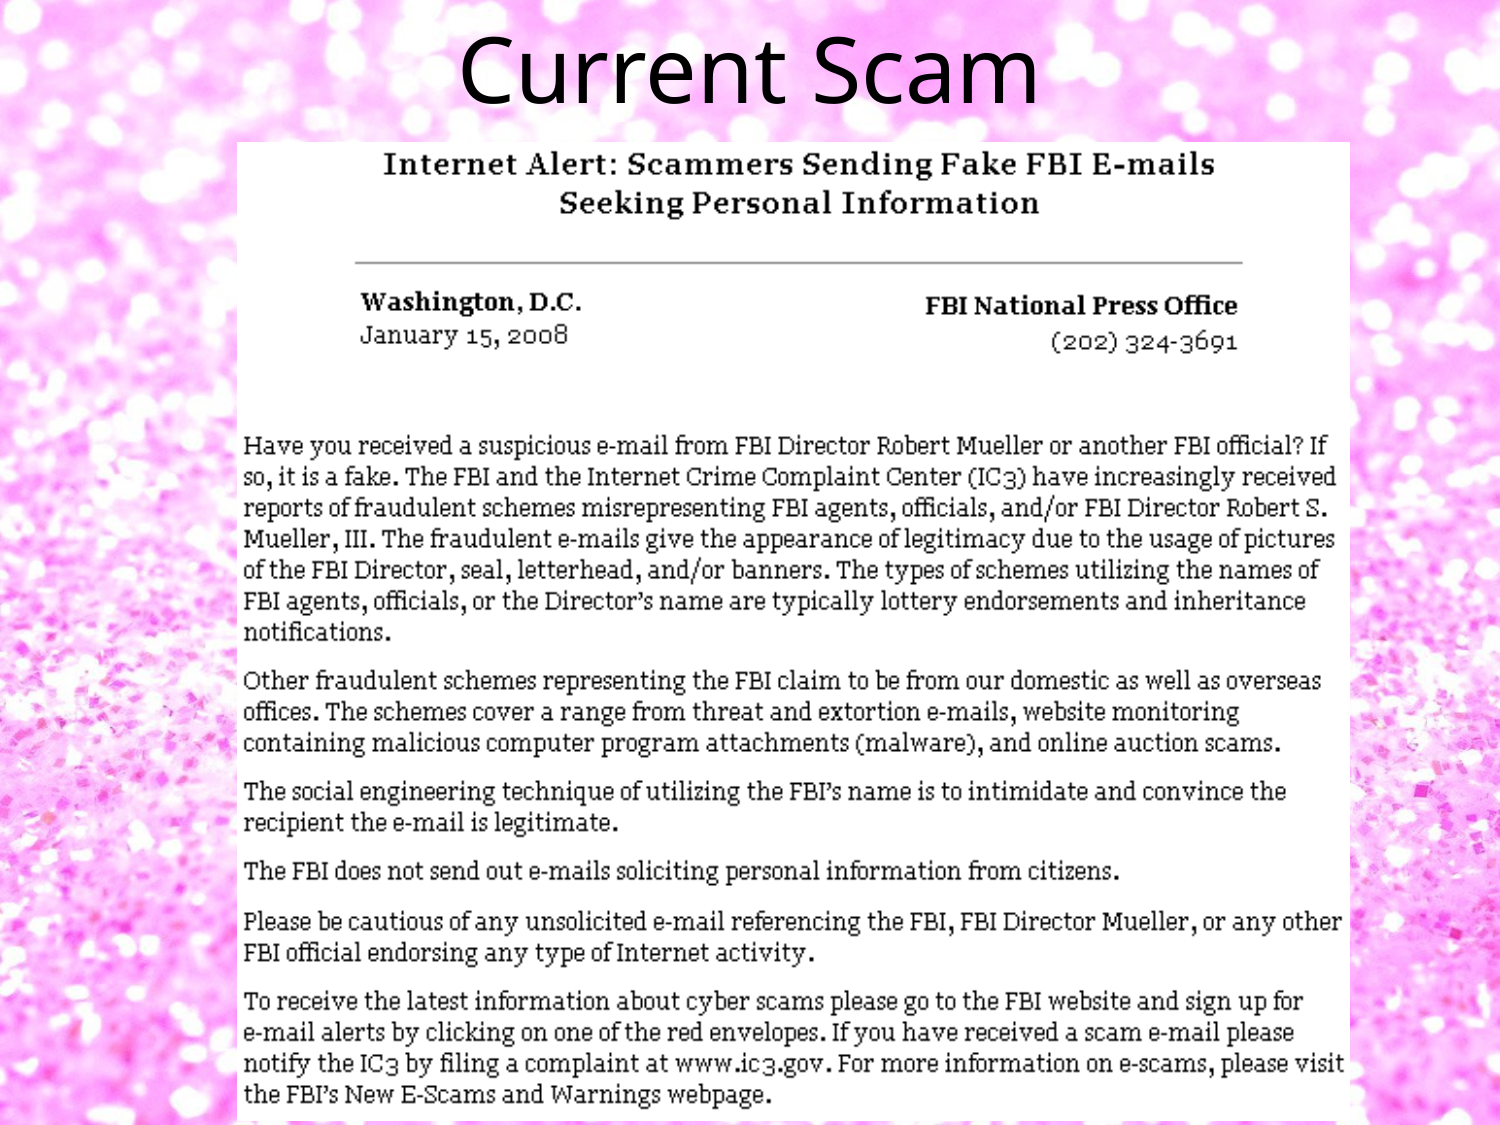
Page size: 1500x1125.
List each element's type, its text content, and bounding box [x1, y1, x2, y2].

title Current Scam [74, 0, 1426, 143]
picture [0, 0, 1500, 1125]
